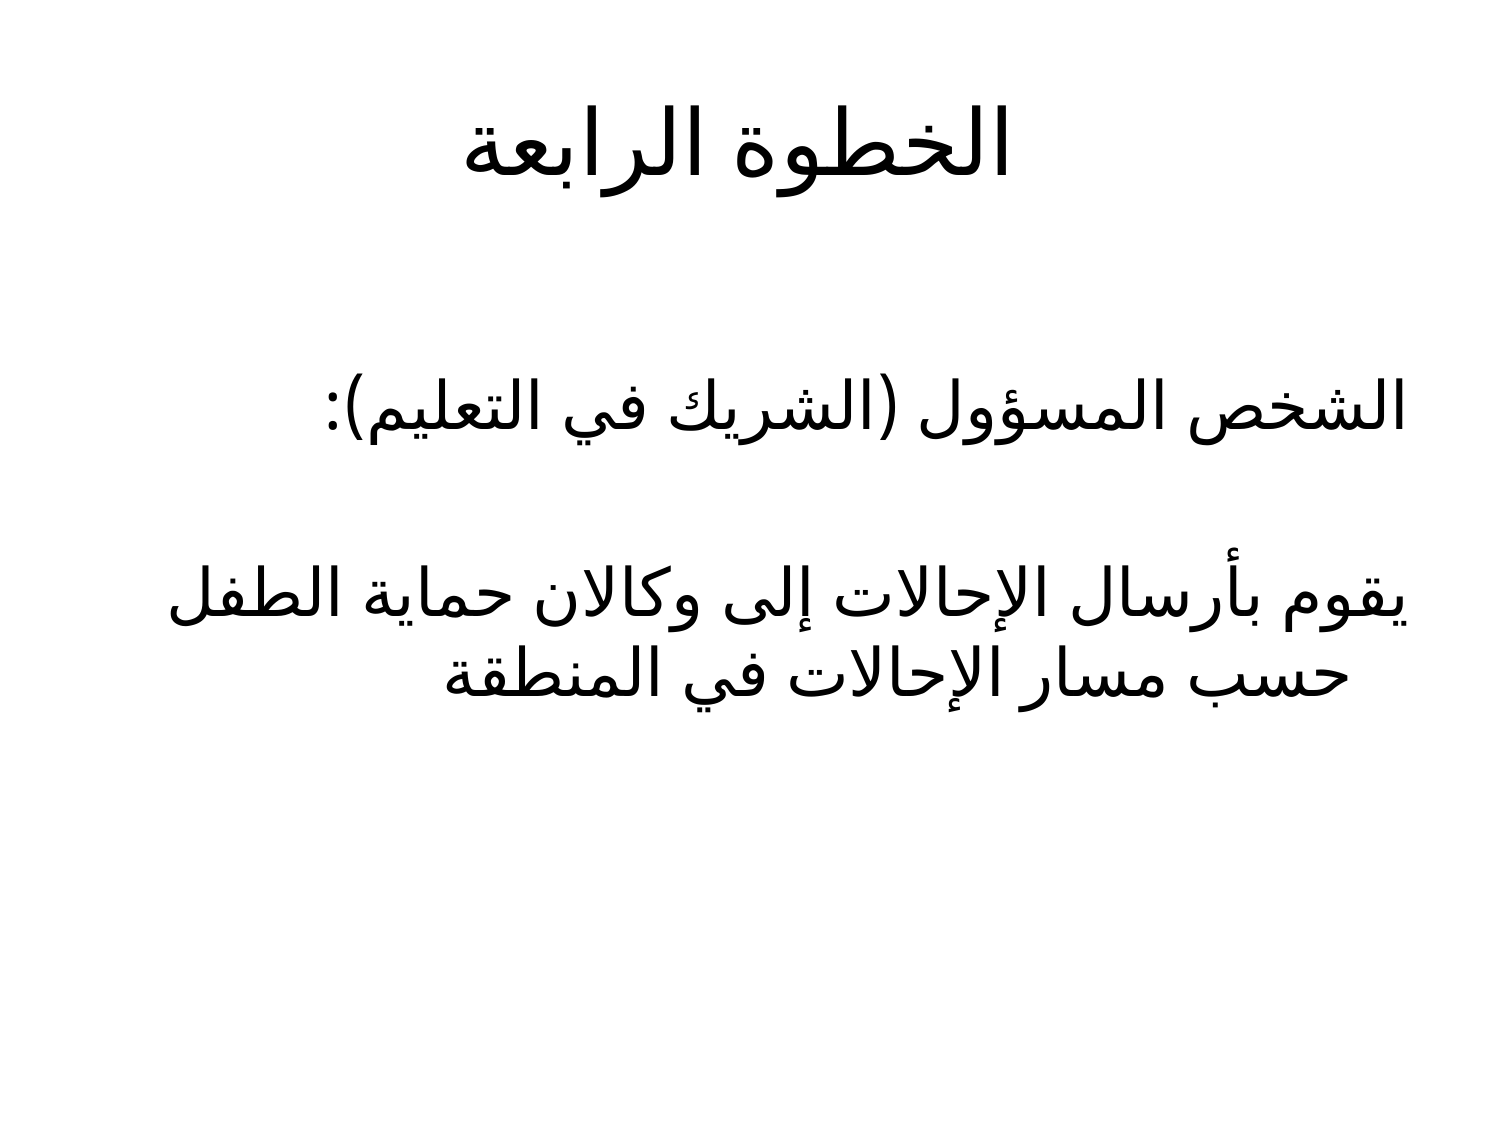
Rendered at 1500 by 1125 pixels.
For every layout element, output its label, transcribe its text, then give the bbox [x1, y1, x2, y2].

title الخطوة الرابعة [75, 45, 1425, 233]
list الشخص المسؤول (الشريك في التعليم): يقوم بأرسال الإحالات إلى وكالان حماية الطفل حسب مسار الإحالات في المنطقة [75, 262, 1425, 1005]
